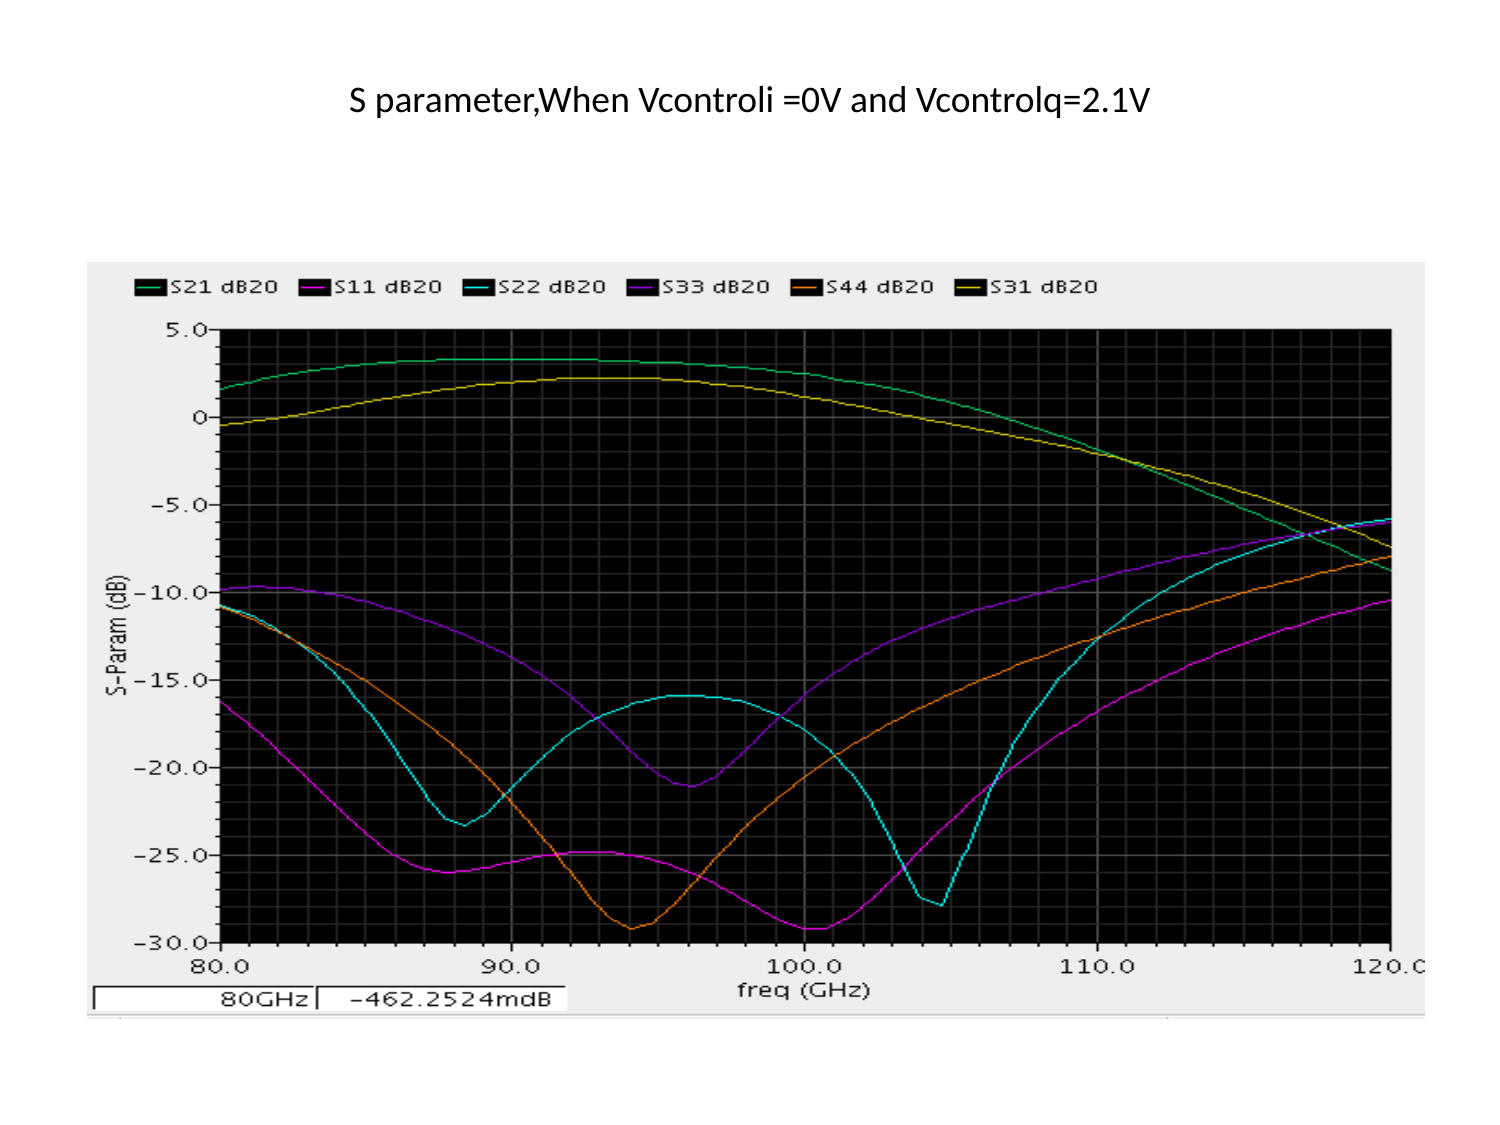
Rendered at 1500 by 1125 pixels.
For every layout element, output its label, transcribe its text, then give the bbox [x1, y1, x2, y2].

title S parameter,When Vcontroli =0V and Vcontrolq=2.1V [75, 45, 1425, 150]
picture [87, 262, 1426, 1019]
